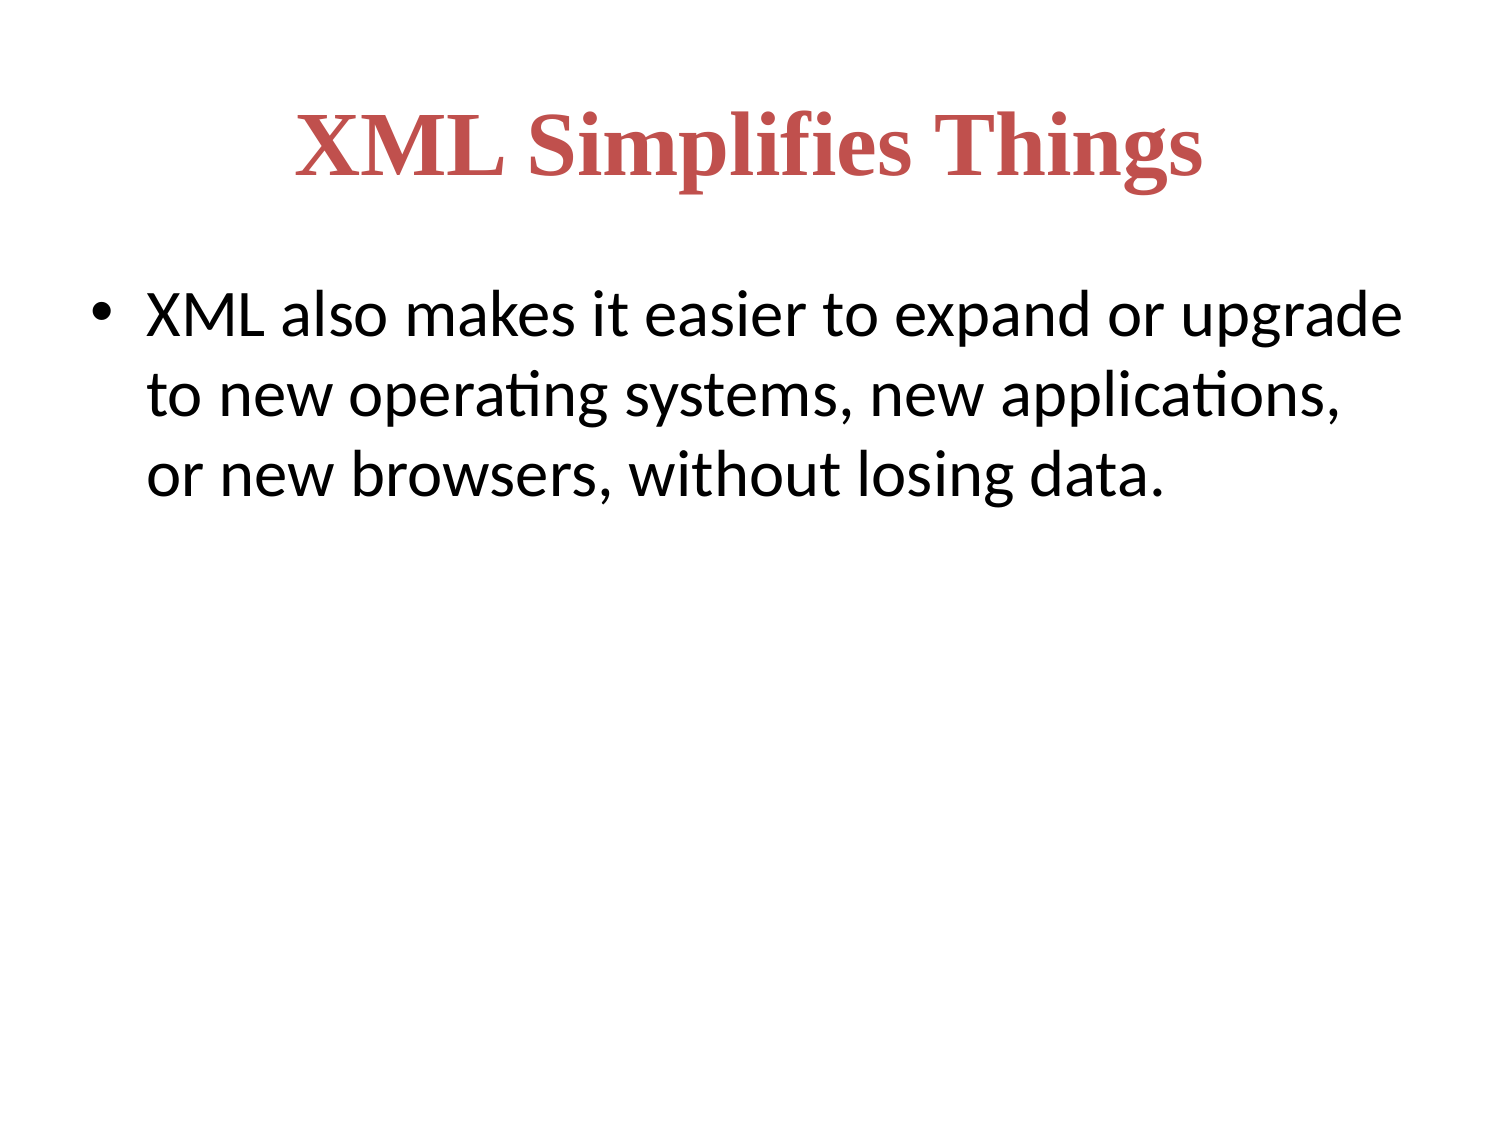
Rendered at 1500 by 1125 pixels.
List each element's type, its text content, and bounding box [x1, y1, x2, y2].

list XML also makes it easier to expand or upgrade to new operating systems, new applications, or new browsers, without losing data. [75, 262, 1425, 1005]
title XML Simplifies Things [75, 45, 1425, 233]
